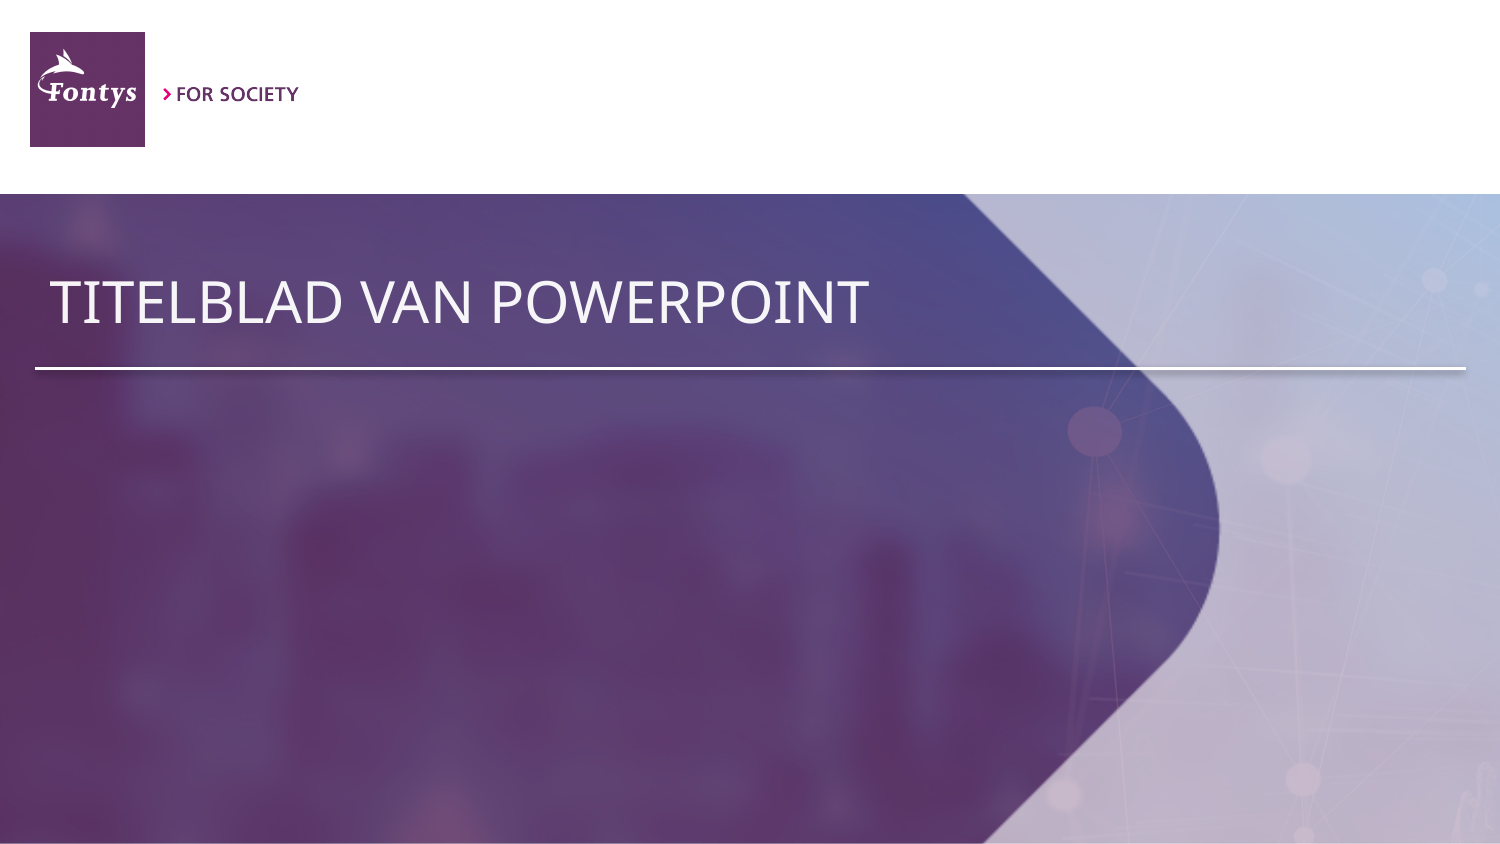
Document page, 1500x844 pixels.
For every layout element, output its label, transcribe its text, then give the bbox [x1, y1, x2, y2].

picture [30, 32, 299, 147]
title Titelblad van powerpoint [34, 229, 1466, 366]
picture [0, 194, 1500, 844]
